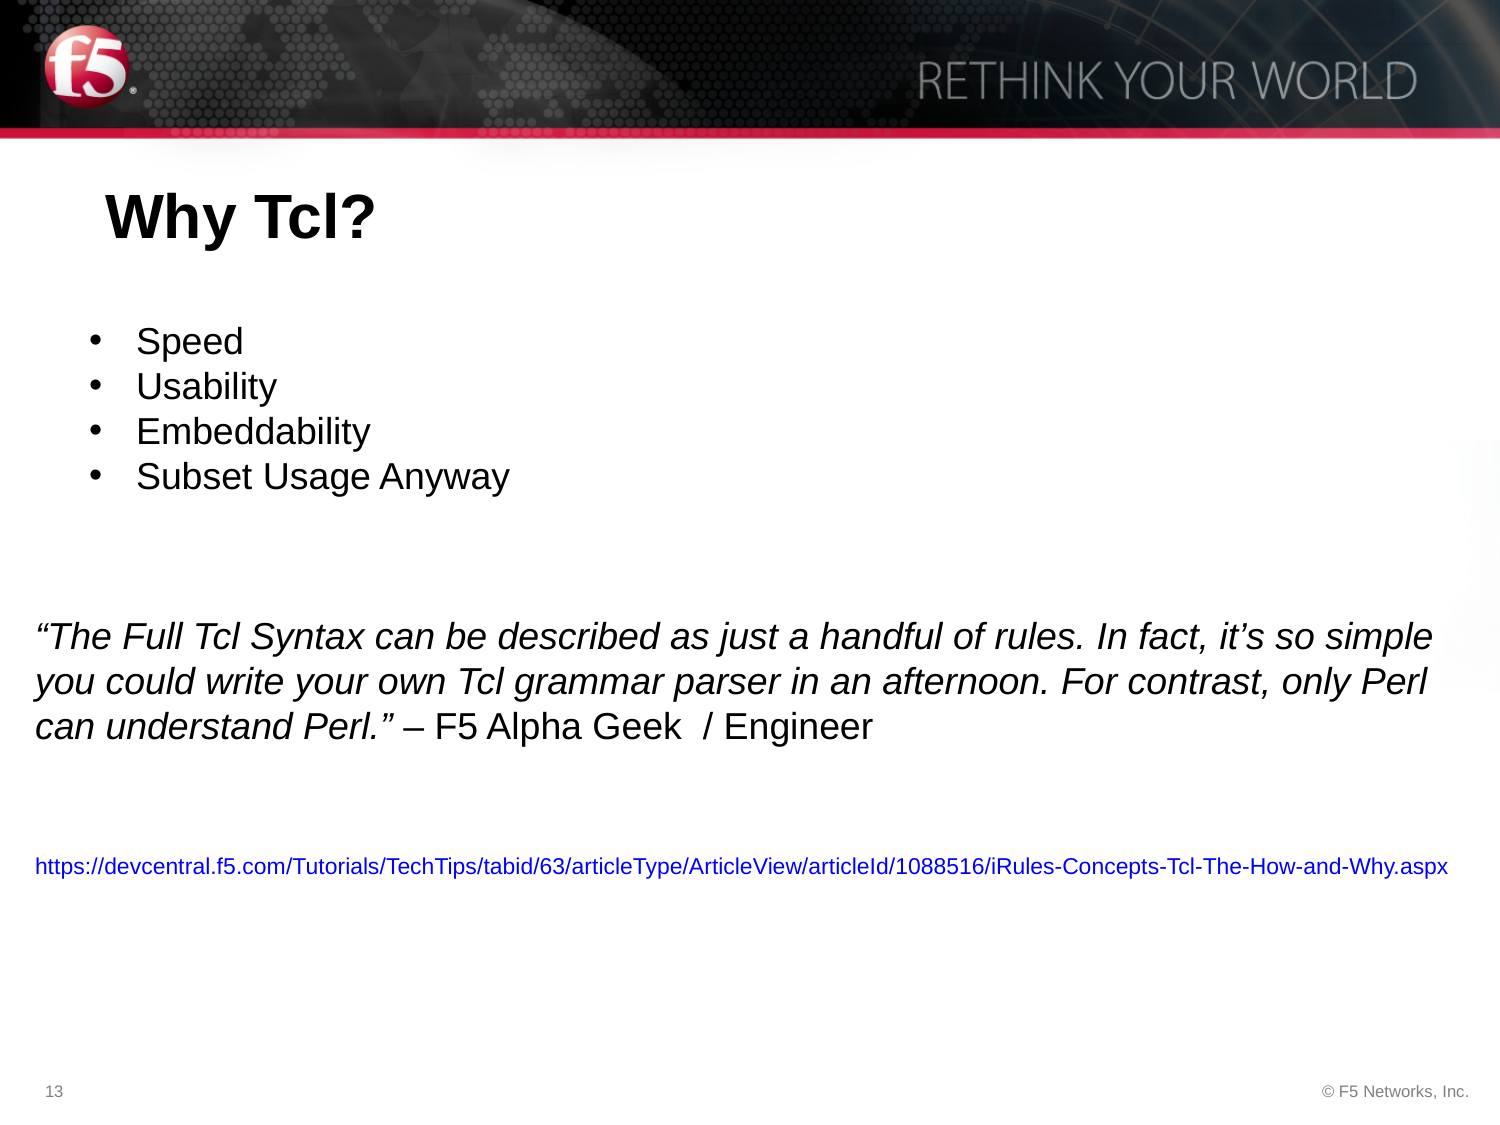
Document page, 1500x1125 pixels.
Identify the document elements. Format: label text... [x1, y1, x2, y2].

text_box Speed Usability Embeddability Subset Usage Anyway [74, 309, 1404, 505]
text_box “The Full Tcl Syntax can be described as just a handful of rules. In fact, it’s so simple you could write your own Tcl grammar parser in an afternoon. For contrast, only Perl can understand Perl.” – F5 Alpha Geek / Engineer https://devcentral.f5.com/Tutorials/TechTips/tabid/63/articleType/ArticleView/articleId/1088516/iRules-Concepts-Tcl-The-How-and-Why.aspx [20, 604, 1480, 887]
picture [0, 0, 1500, 1125]
title Why Tcl? [104, 179, 1396, 309]
